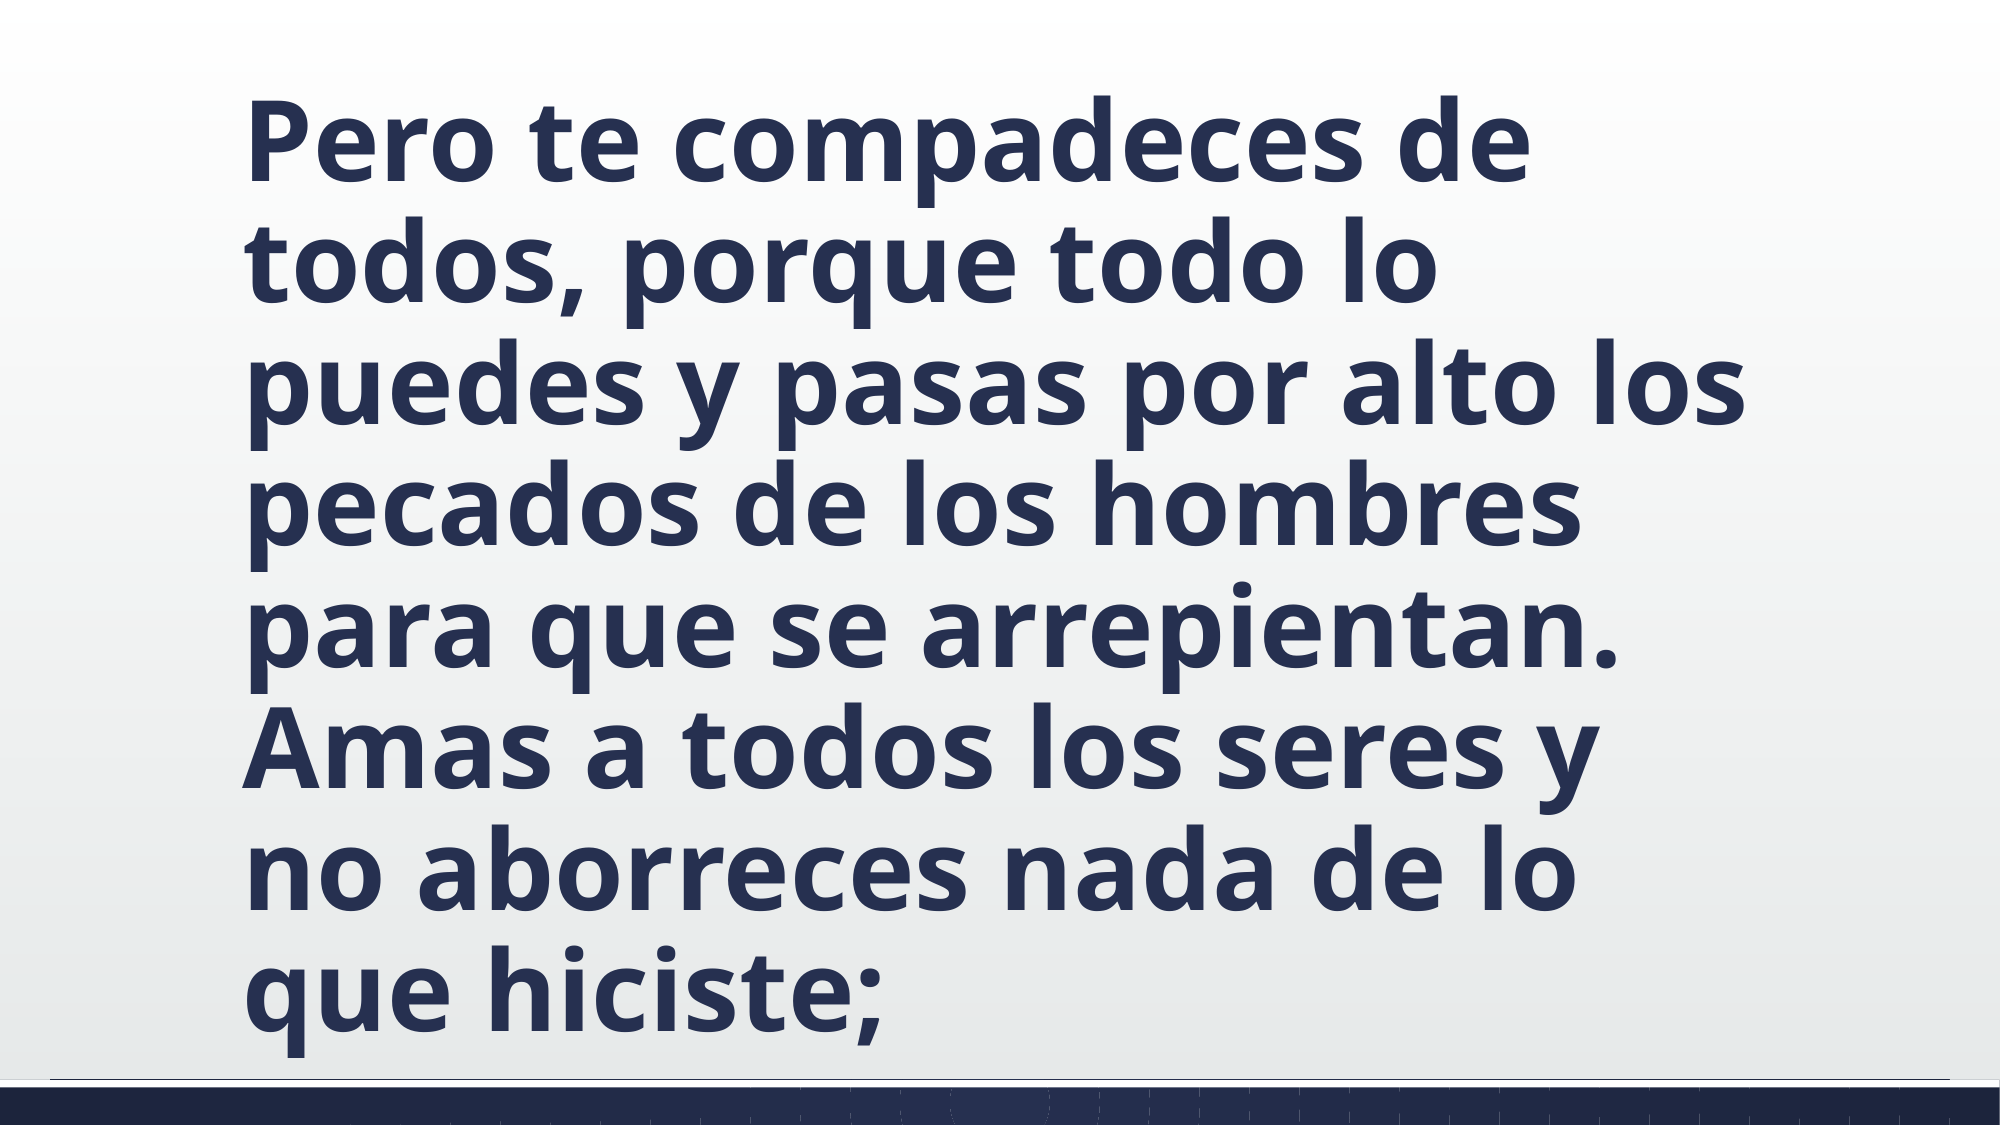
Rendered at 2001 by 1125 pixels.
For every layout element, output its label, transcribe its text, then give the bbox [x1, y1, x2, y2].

list Pero te compadeces de todos, porque todo lo puedes y pasas por alto los pecados de los hombres para que se arrepientan. Amas a todos los seres y no aborreces nada de lo que hiciste; [219, 76, 1780, 990]
